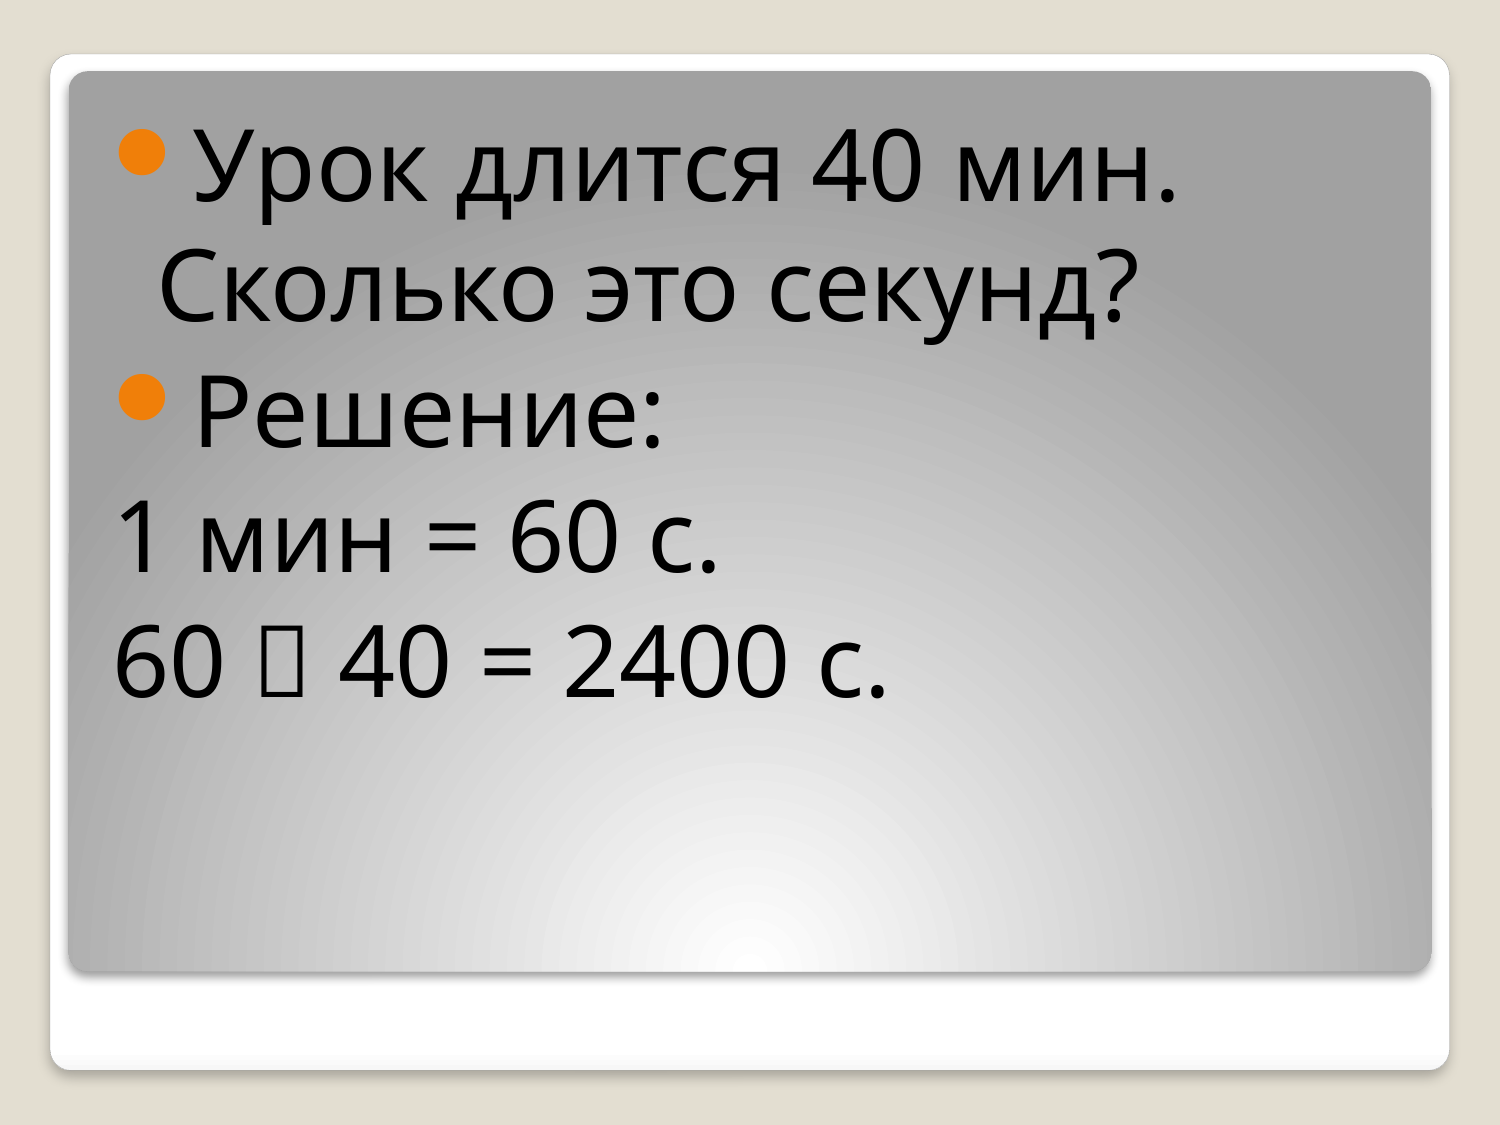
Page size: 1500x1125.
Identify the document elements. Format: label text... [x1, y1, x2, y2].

list Урок длится 40 мин. Сколько это секунд? Решение: 1 мин = 60 с. 60  40 = 2400 с. [82, 86, 1425, 774]
